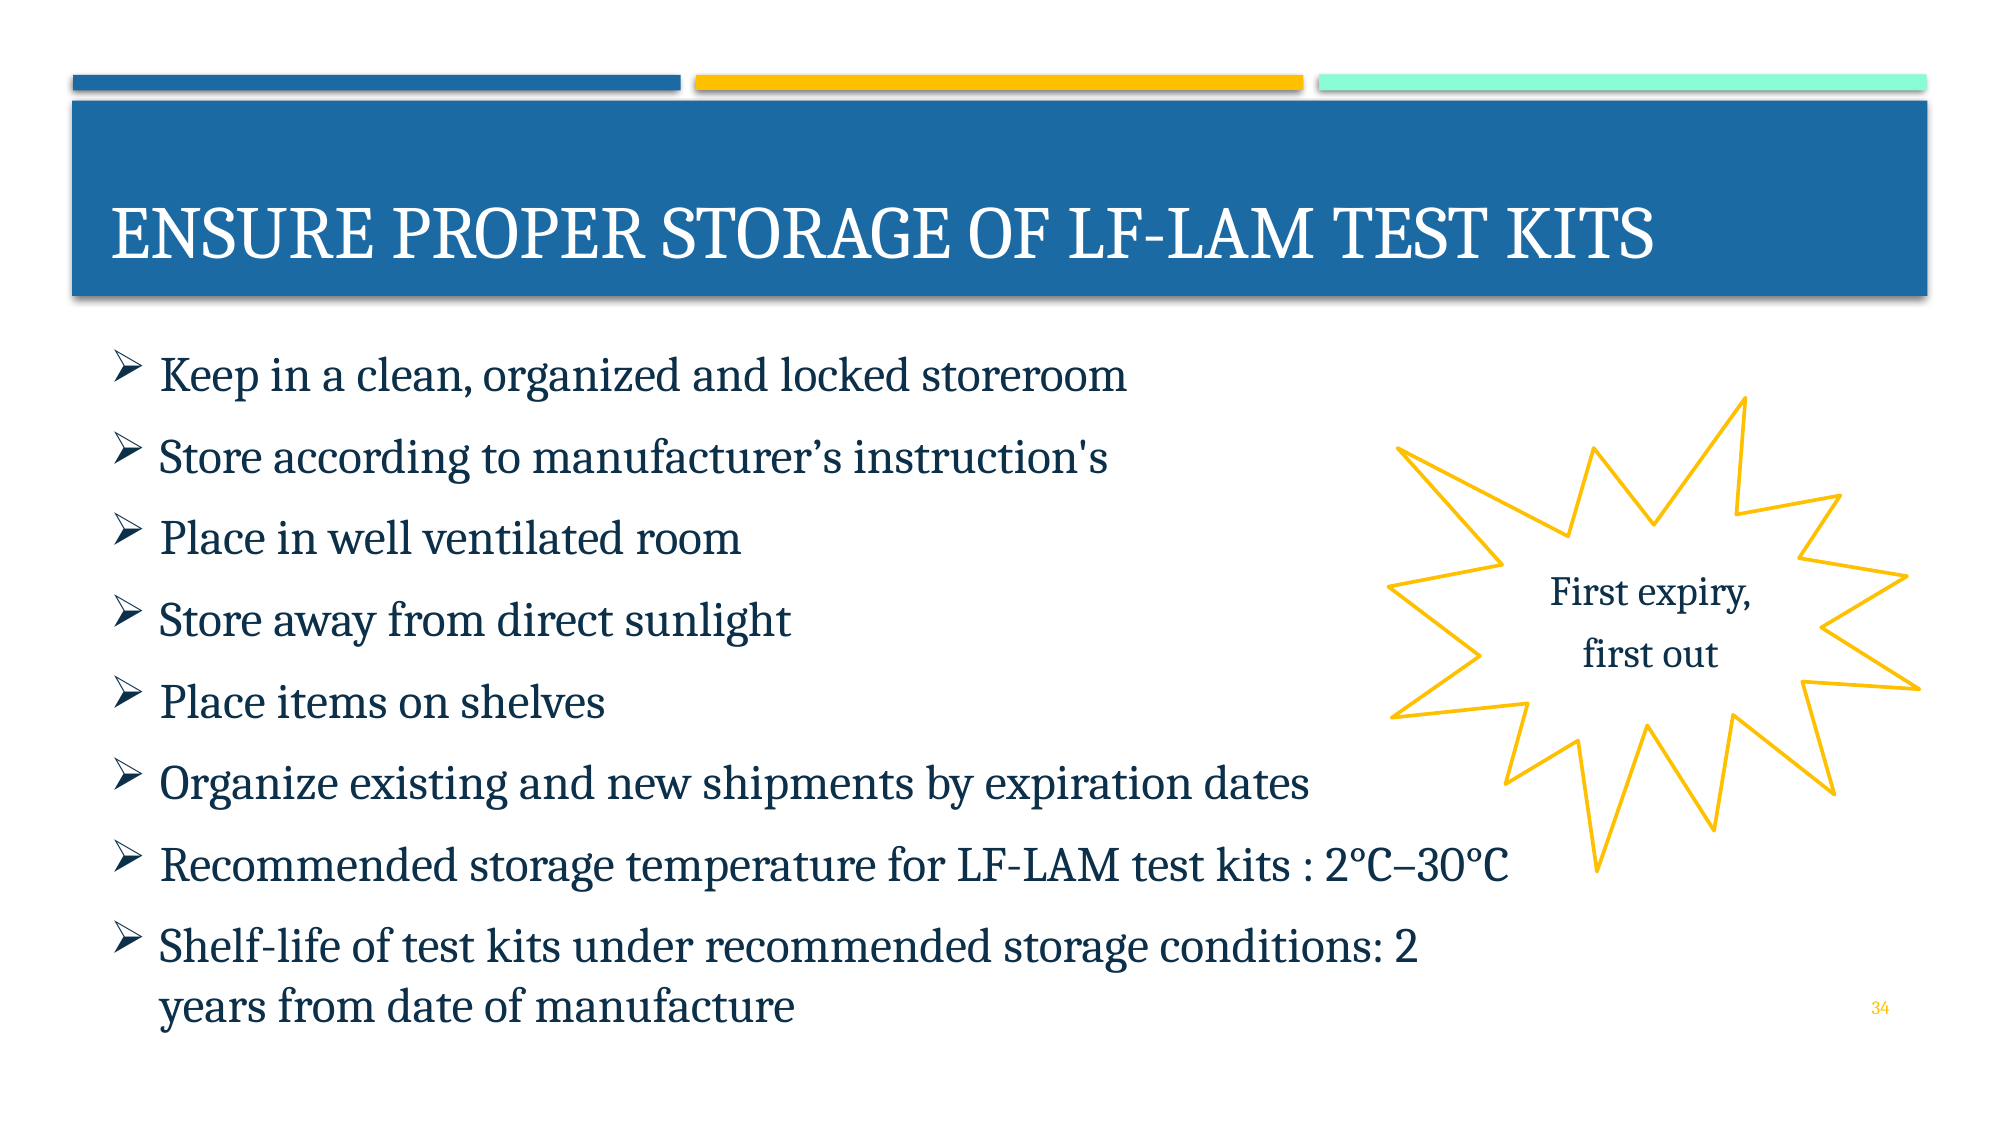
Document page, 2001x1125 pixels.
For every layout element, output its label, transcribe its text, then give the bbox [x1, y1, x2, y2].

slide_number 34 [1732, 977, 1905, 1037]
list Keep in a clean, organized and locked storeroom Store according to manufacturer’s instruction's Place in well ventilated room Store away from direct sunlight Place items on shelves Organize existing and new shipments by expiration dates Recommended storage temperature for LF-LAM test kits : 2°C–30°C Shelf-life of test kits under recommended storage conditions: 2 years from date of manufacture [95, 334, 1526, 1104]
text_box First expiry, first out [1386, 395, 1922, 874]
title Ensure Proper Storage of LF-LAM test kits [95, 115, 1905, 282]
